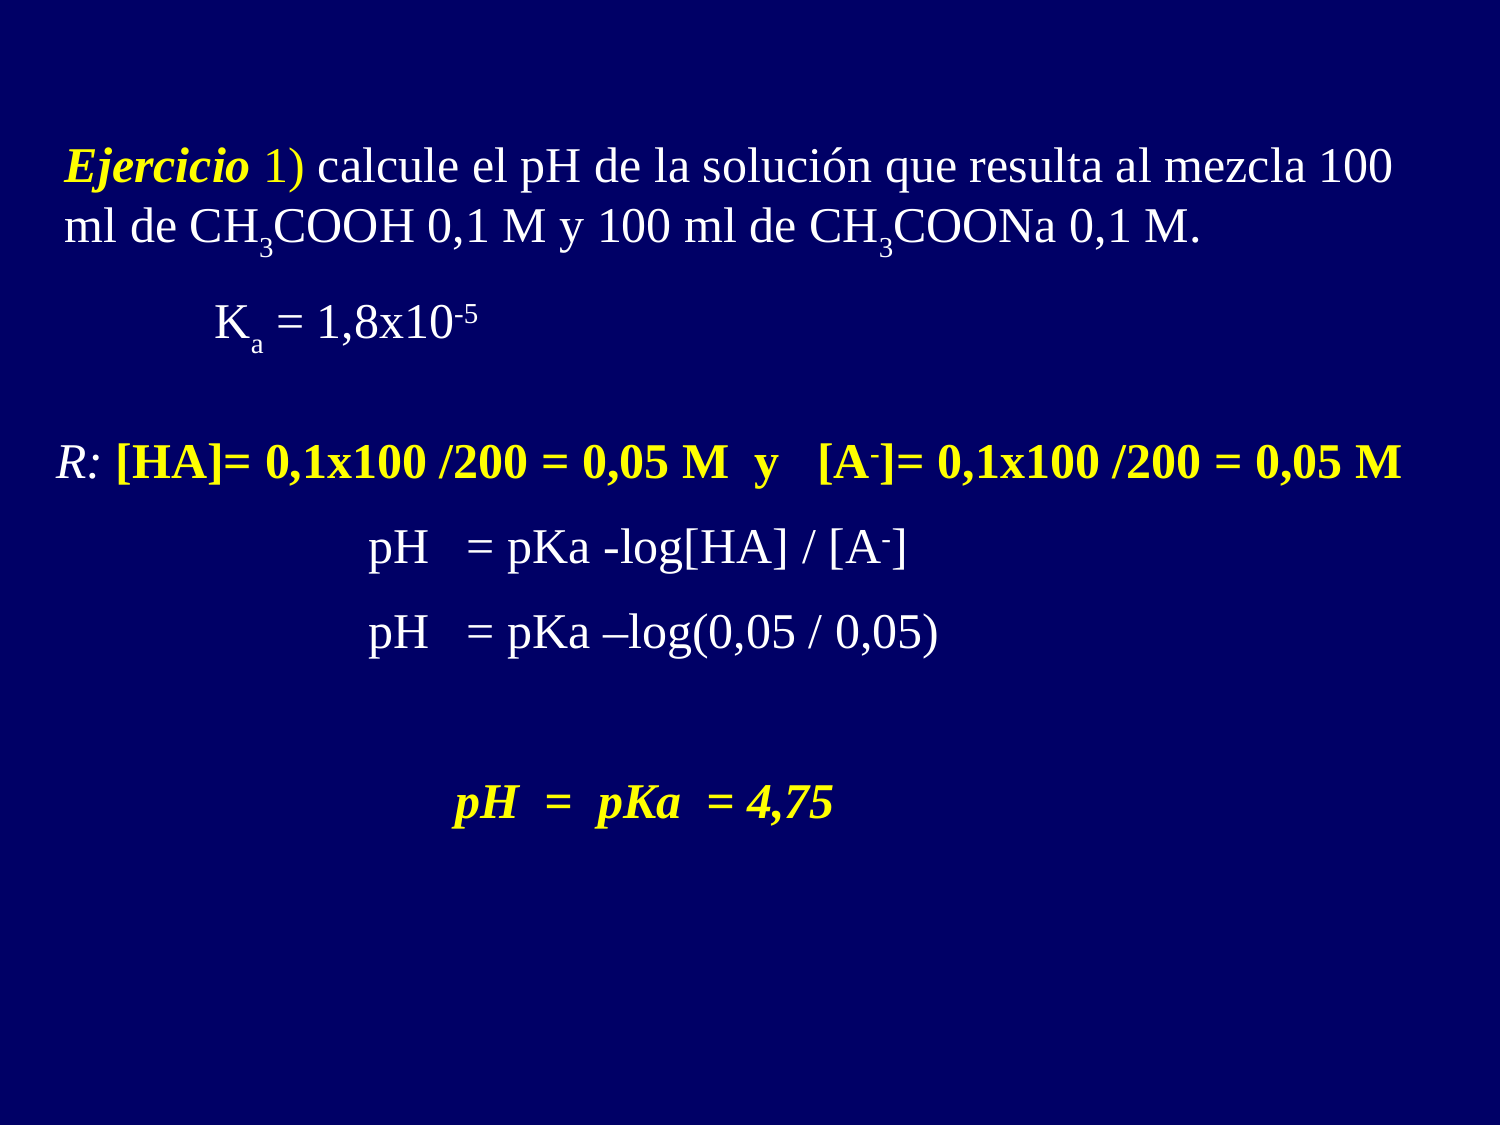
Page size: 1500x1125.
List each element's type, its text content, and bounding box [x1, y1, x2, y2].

text_box R: [HA]= 0,1x100 /200 = 0,05 M y [A-]= 0,1x100 /200 = 0,05 M pH = pKa -log[HA] / [A-] pH = pKa –log(0,05 / 0,05) pH = pKa = 4,75 [41, 420, 1467, 836]
text_box Ejercicio 1) calcule el pH de la solución que resulta al mezcla 100 ml de CH3COOH 0,1 M y 100 ml de CH3COONa 0,1 M. Ka = 1,8x10-5 [49, 125, 1413, 367]
